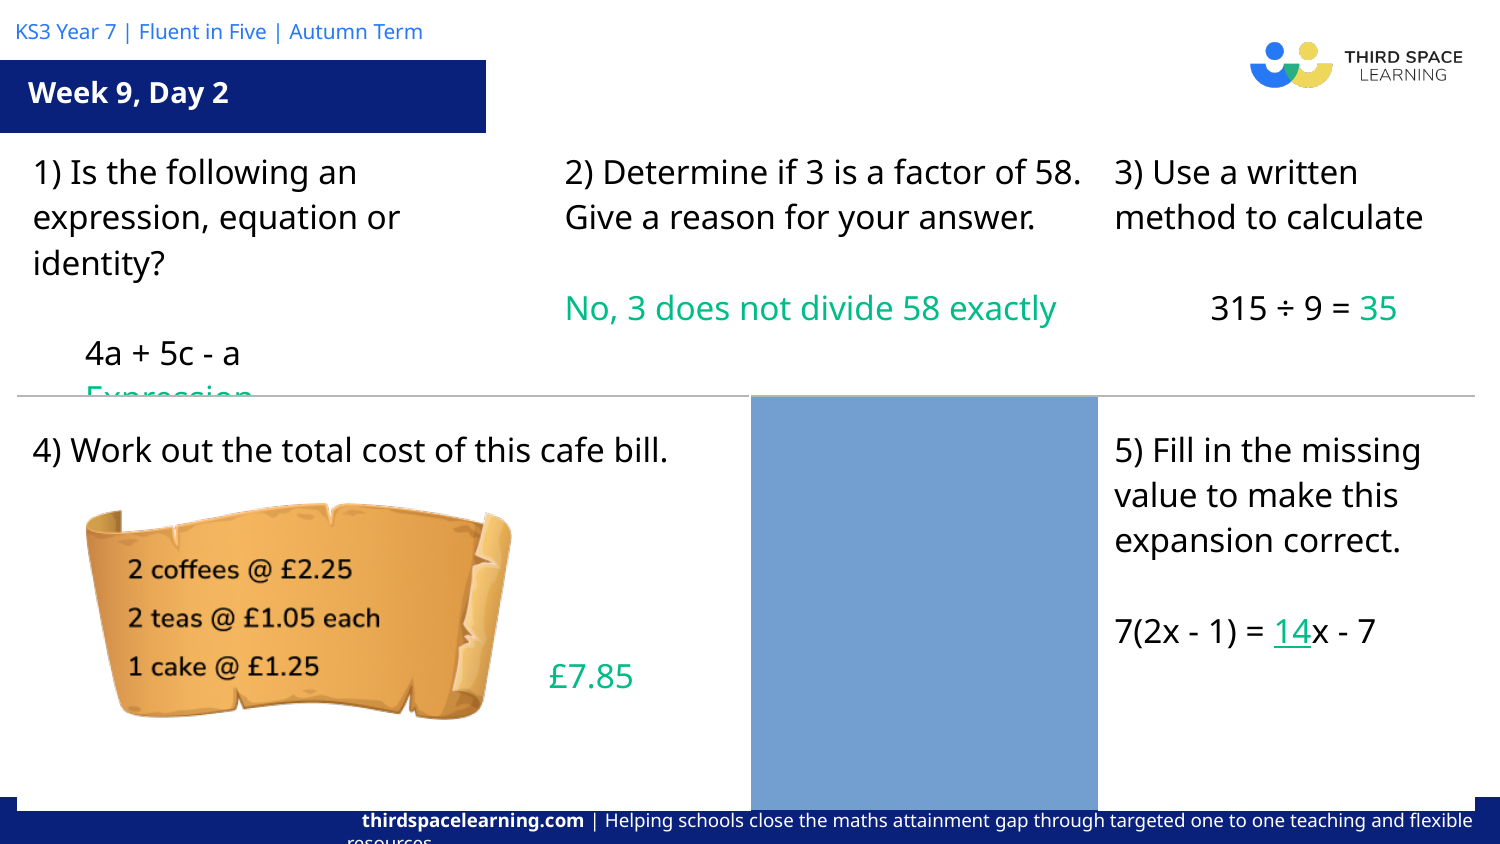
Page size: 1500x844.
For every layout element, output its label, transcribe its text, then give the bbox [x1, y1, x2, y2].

table_header 3) Use a written method to calculate 315 ÷ 9 = 35 [1100, 142, 1474, 395]
picture [1250, 33, 1465, 99]
text_box Week 9, Day 2 [13, 59, 383, 125]
table_cell 5) Fill in the missing value to make this expansion correct. 7(2x - 1) = 14x - 7 [1100, 397, 1474, 810]
table_header 1) Is the following an expression, equation or identity? 4a + 5c - a Expression [19, 142, 549, 395]
picture [85, 503, 512, 721]
table_header 2) Determine if 3 is a factor of 58. Give a reason for your answer. No, 3 does not divide 58 exactly [550, 142, 1098, 395]
table_cell 4) Work out the total cost of this cafe bill. £7.85 [19, 397, 749, 810]
